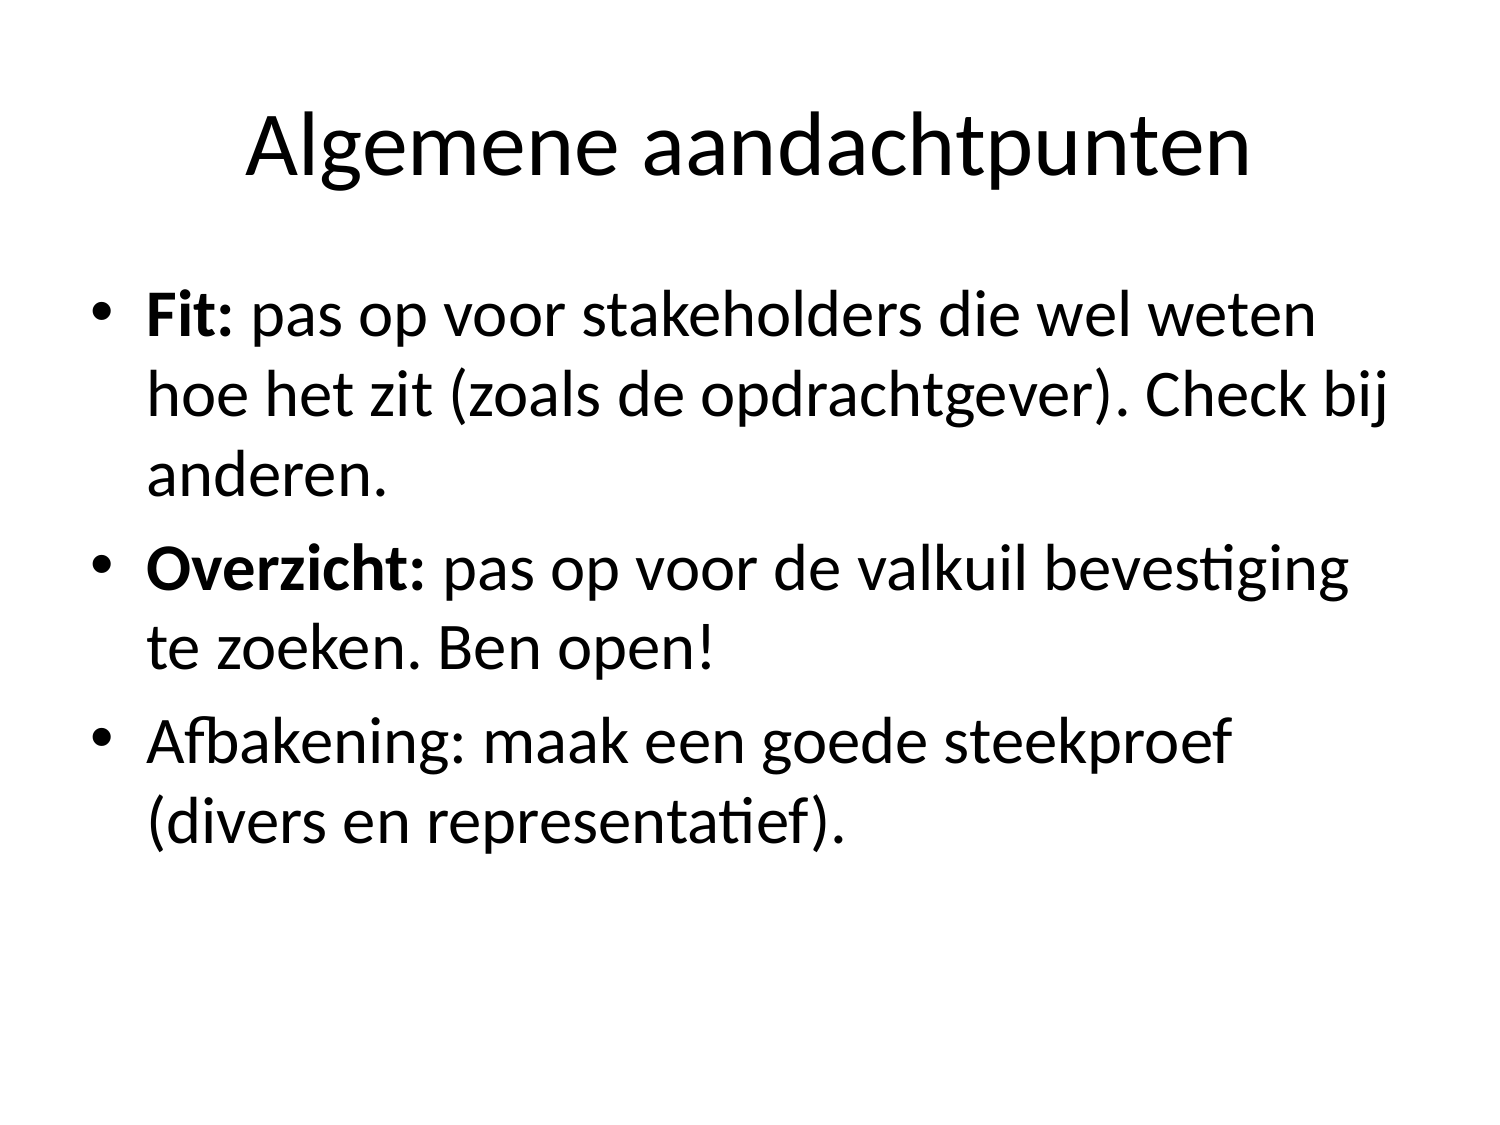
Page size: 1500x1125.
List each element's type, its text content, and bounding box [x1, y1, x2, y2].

list Fit: pas op voor stakeholders die wel weten hoe het zit (zoals de opdrachtgever). Check bij anderen. Overzicht: pas op voor de valkuil bevestiging te zoeken. Ben open! Afbakening: maak een goede steekproef (divers en representatief). [75, 262, 1425, 1005]
title Algemene aandachtpunten [75, 45, 1425, 233]
